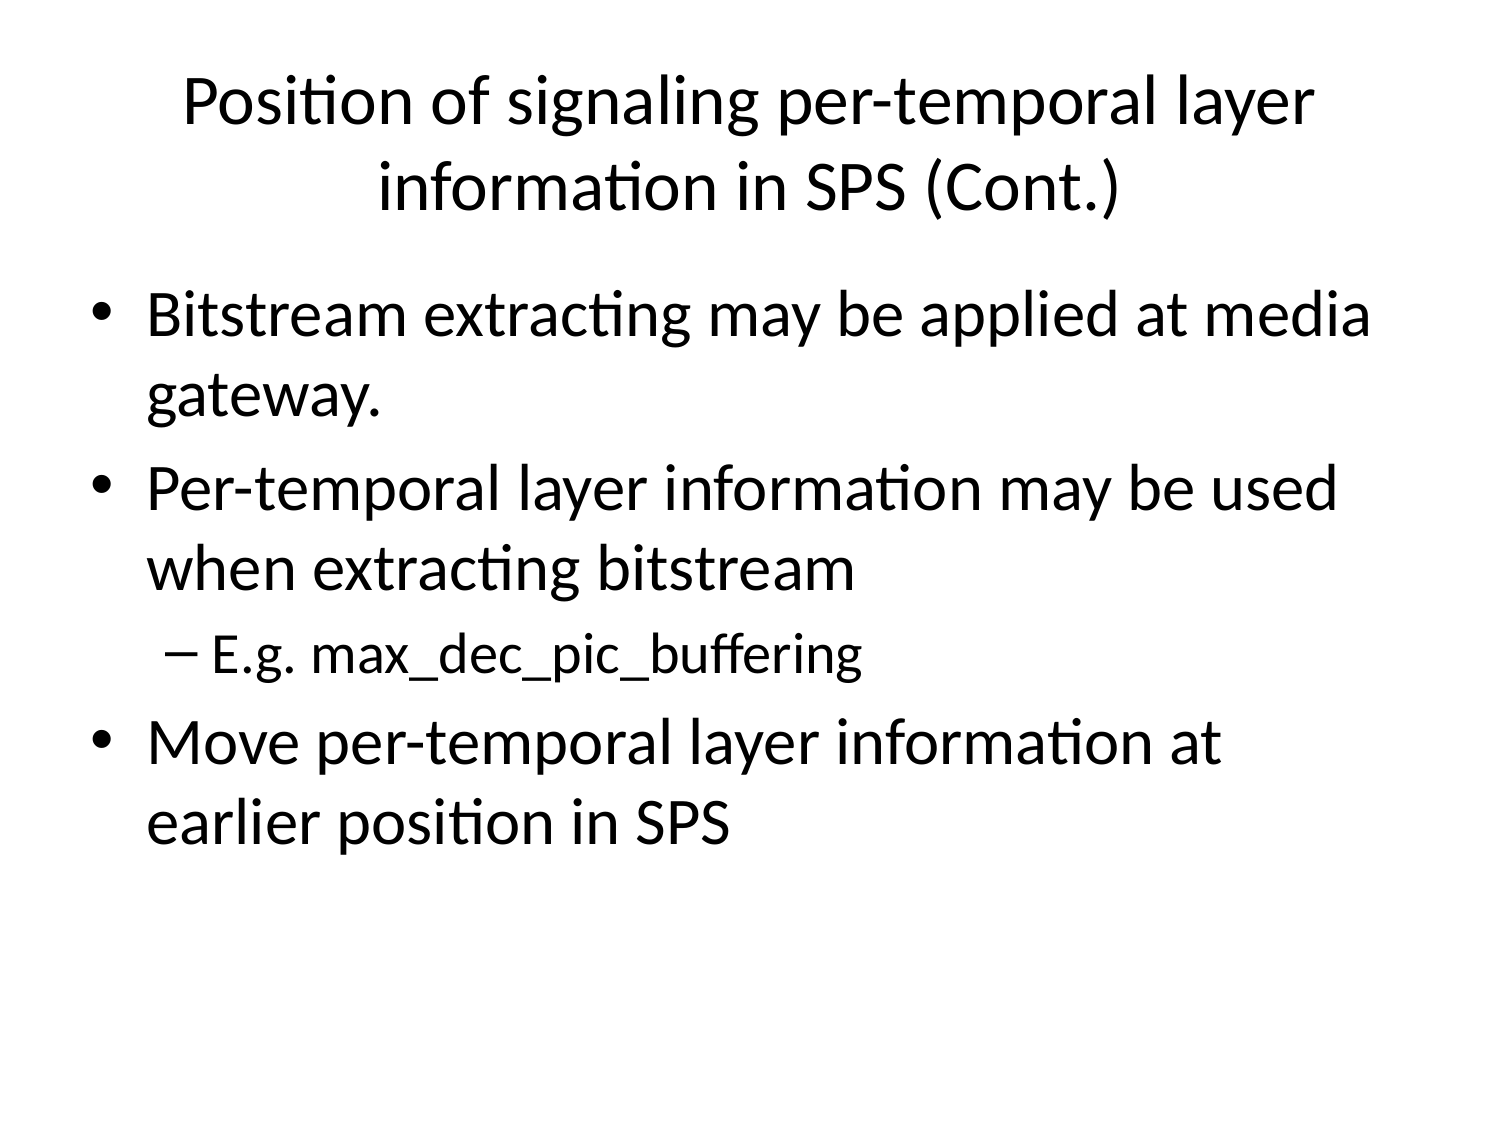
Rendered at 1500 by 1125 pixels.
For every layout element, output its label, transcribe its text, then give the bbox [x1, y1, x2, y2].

title Position of signaling per-temporal layer information in SPS (Cont.) [75, 45, 1425, 233]
list Bitstream extracting may be applied at media gateway. Per-temporal layer information may be used when extracting bitstream E.g. max_dec_pic_buffering Move per-temporal layer information at earlier position in SPS [75, 262, 1425, 1005]
